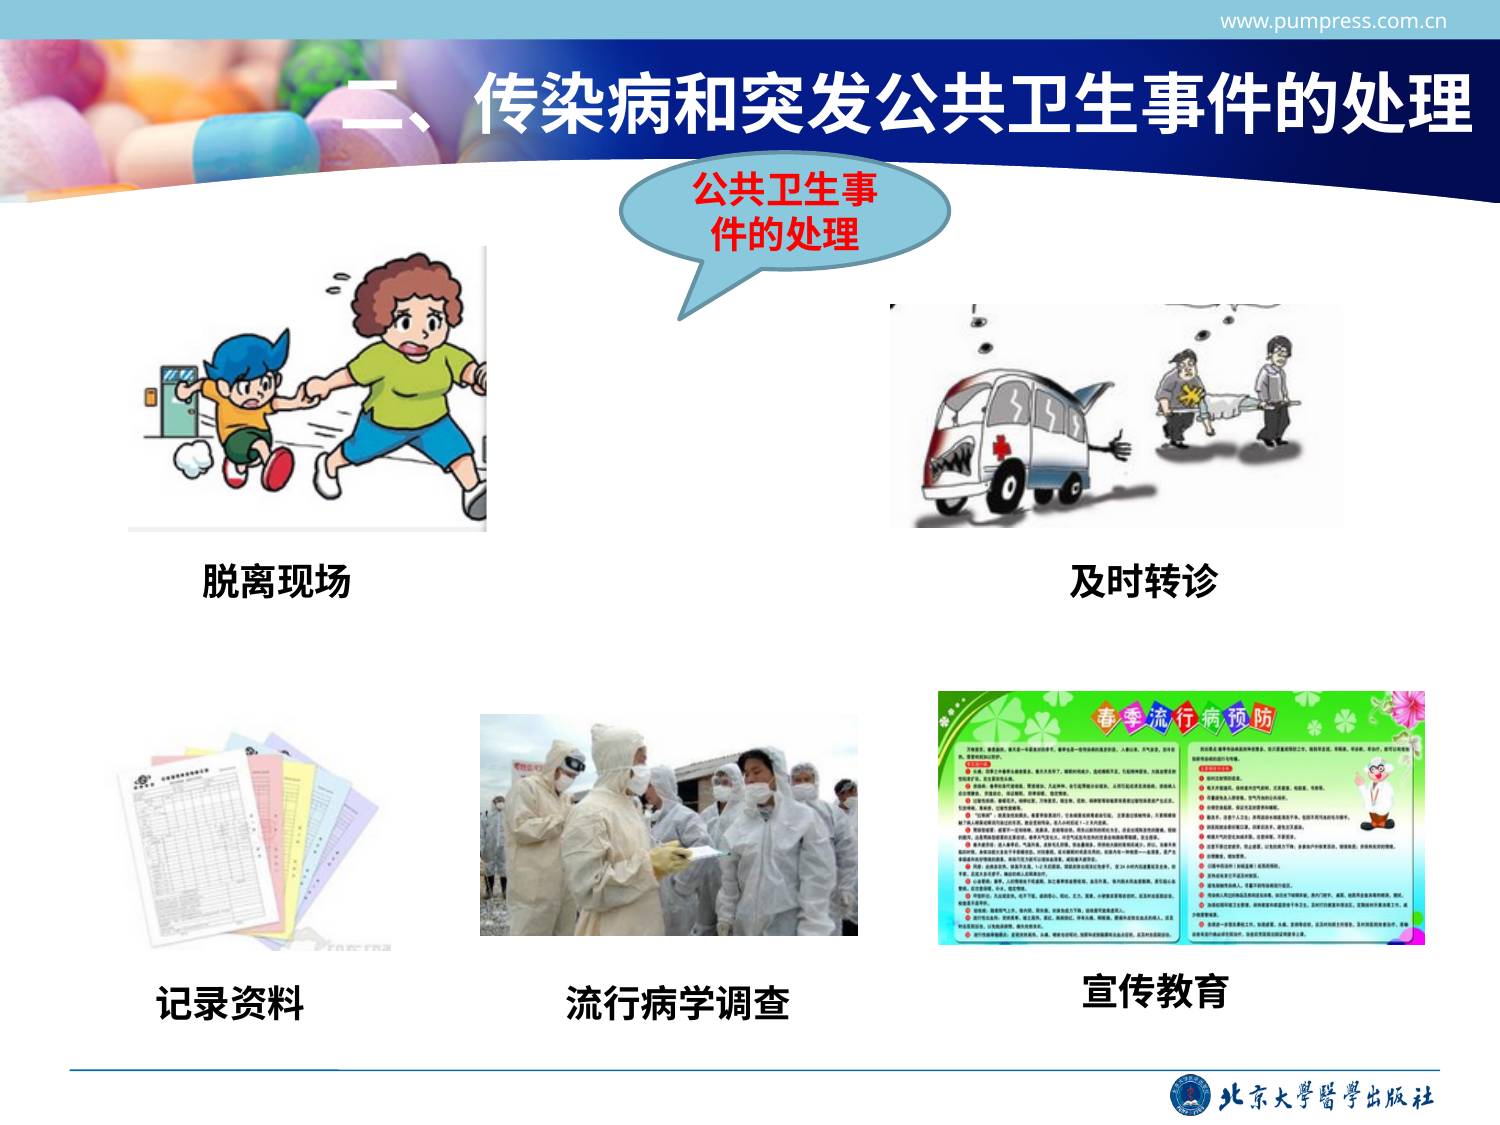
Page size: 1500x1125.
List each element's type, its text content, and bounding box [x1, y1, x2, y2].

picture [890, 304, 1343, 528]
text_box 宣传教育 [1066, 960, 1313, 1021]
picture [937, 691, 1426, 946]
text_box 流行病学调查 [550, 972, 856, 1033]
picture [128, 245, 491, 533]
picture [480, 714, 858, 936]
picture [0, 40, 1500, 203]
picture [1170, 1074, 1436, 1118]
slide_number www.pumpress.com.cn [1024, 0, 1463, 38]
text_box 记录资料 [140, 972, 387, 1033]
text_box 公共卫生事件的处理 [618, 150, 952, 322]
text_box 及时转诊 [1054, 550, 1301, 611]
text_box 脱离现场 [187, 550, 434, 611]
picture [93, 714, 391, 951]
picture [812, 150, 1500, 203]
text_box 二、传染病和突发公共卫生事件的处理 [324, 54, 1500, 150]
